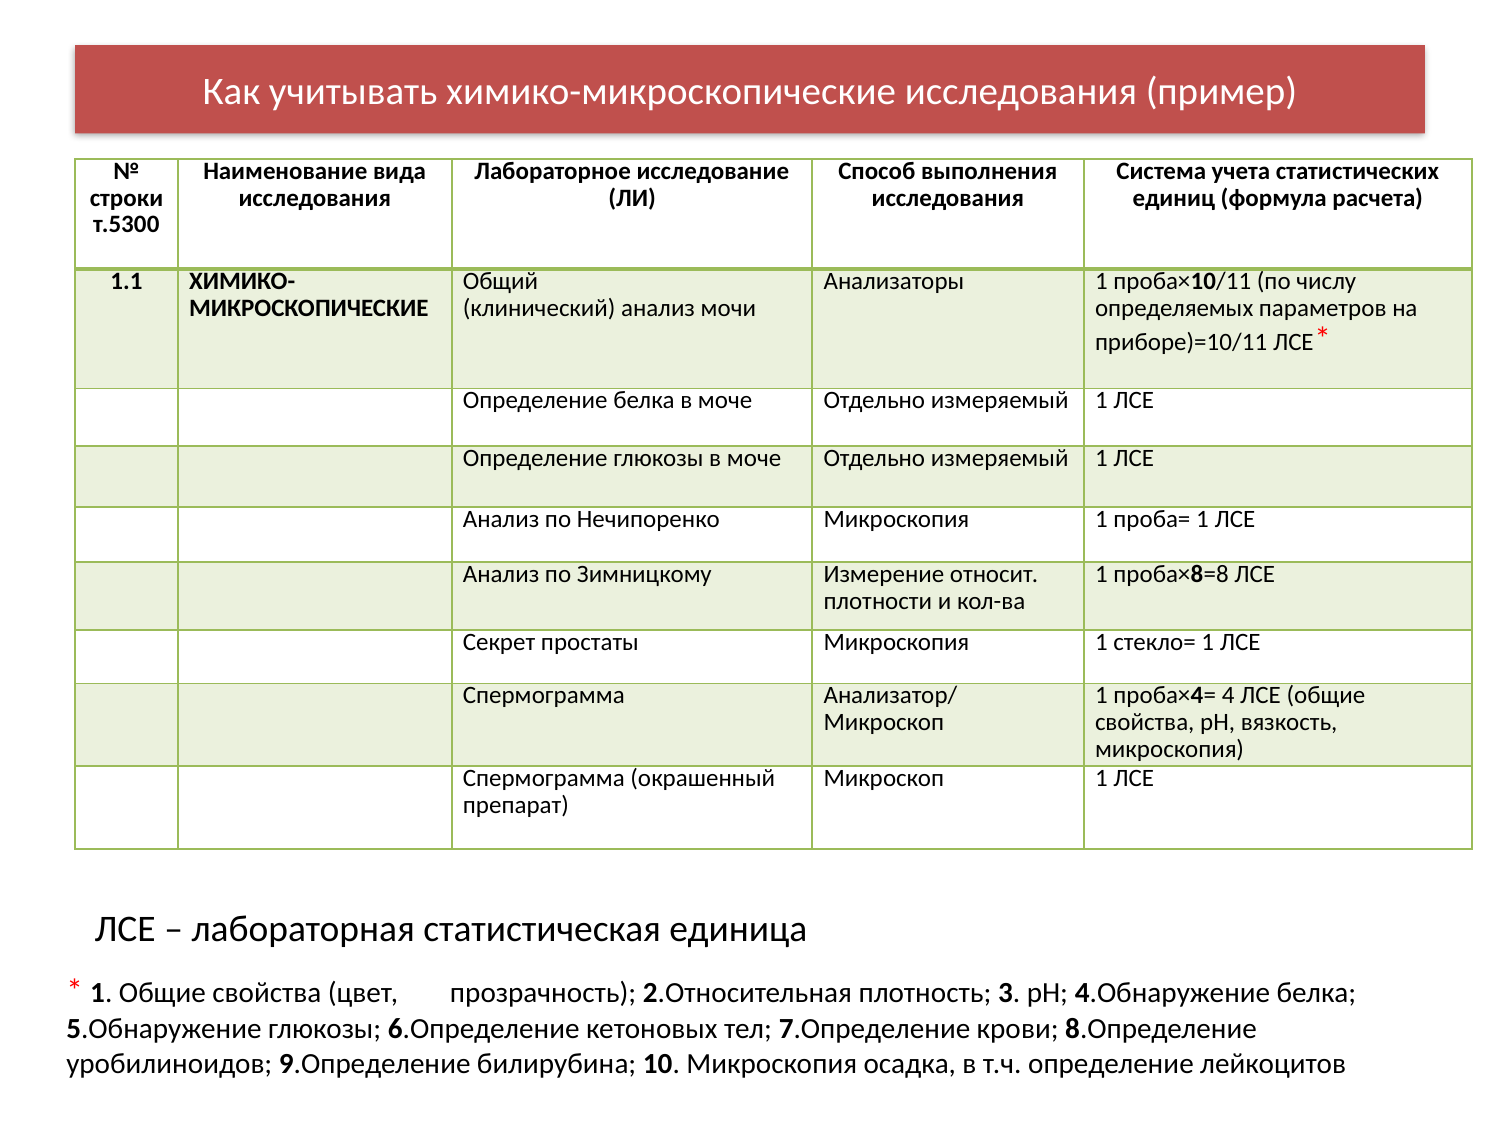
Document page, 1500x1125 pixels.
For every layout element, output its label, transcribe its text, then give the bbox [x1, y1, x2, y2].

table_cell [76, 508, 177, 561]
table_cell Отдельно измеряемый [813, 389, 1083, 445]
table_cell 1 проба×8=8 ЛСЕ [1085, 563, 1471, 629]
table_cell Измерение относит. плотности и кол-ва [813, 563, 1083, 629]
table_cell 1 проба×10/11 (по числу определяемых параметров на приборе)=10/11 ЛСЕ* [1085, 271, 1471, 388]
table_cell [179, 389, 451, 445]
table_cell [179, 447, 451, 506]
table_cell Отдельно измеряемый [813, 447, 1083, 506]
table_cell 1 ЛСЕ [1085, 447, 1471, 506]
table_cell Определение глюкозы в моче [453, 447, 811, 506]
table_header Наименование вида исследования [179, 160, 451, 267]
table_cell ХИМИКО-МИКРОСКОПИЧЕСКИЕ [179, 271, 451, 388]
table_cell 1.1 [76, 271, 177, 388]
table_cell [76, 684, 177, 765]
table_cell Микроскопия [813, 631, 1083, 683]
table_header № строки т.5300 [76, 160, 177, 267]
table_cell 1 ЛСЕ [1085, 767, 1471, 848]
table_cell Анализ по Нечипоренко [453, 508, 811, 561]
table_cell Анализаторы [813, 271, 1083, 388]
table_cell [179, 563, 451, 629]
text_box * 1. Общие свойства (цвет, прозрачность); 2.Относительная плотность; 3. рН; 4.Обнаружение белка; 5.Обнаружение глюкозы; 6.Определение кетоновых тел; 7.Определение крови; 8.Определение уробилиноидов; 9.Определение билирубина; 10. Микроскопия осадка, в т.ч. определение лейкоцитов [51, 961, 1473, 1087]
table_cell 1 ЛСЕ [1085, 389, 1471, 445]
table_cell [76, 389, 177, 445]
table_cell Микроскоп [813, 767, 1083, 848]
table_header Лабораторное исследование (ЛИ) [453, 160, 811, 267]
table_cell Секрет простаты [453, 631, 811, 683]
table_cell Микроскопия [813, 508, 1083, 561]
table_cell 1 проба= 1 ЛСЕ [1085, 508, 1471, 561]
table_cell [76, 447, 177, 506]
table_cell 1 стекло= 1 ЛСЕ [1085, 631, 1471, 683]
table_cell [76, 631, 177, 683]
table_cell [76, 563, 177, 629]
table_cell Определение белка в моче [453, 389, 811, 445]
table_cell Анализатор/ Микроскоп [813, 684, 1083, 765]
table_cell Спермограмма [453, 684, 811, 765]
table_cell Спермограмма (окрашенный препарат) [453, 767, 811, 848]
table_cell [179, 631, 451, 683]
table_cell [76, 767, 177, 848]
table_header Система учета статистических единиц (формула расчета) [1085, 160, 1471, 267]
table_cell Общий (клинический) анализ мочи [453, 271, 811, 388]
table_header Способ выполнения исследования [813, 160, 1083, 267]
table_cell Анализ по Зимницкому [453, 563, 811, 629]
table_cell 1 проба×4= 4 ЛСЕ (общие свойства, рН, вязкость, микроскопия) [1085, 684, 1471, 765]
text_box ЛСЕ – лабораторная статистическая единица [79, 896, 823, 957]
title Как учитывать химико-микроскопические исследования (пример) [75, 45, 1425, 134]
table_cell [179, 684, 451, 765]
table_cell [179, 508, 451, 561]
table_cell [179, 767, 451, 848]
